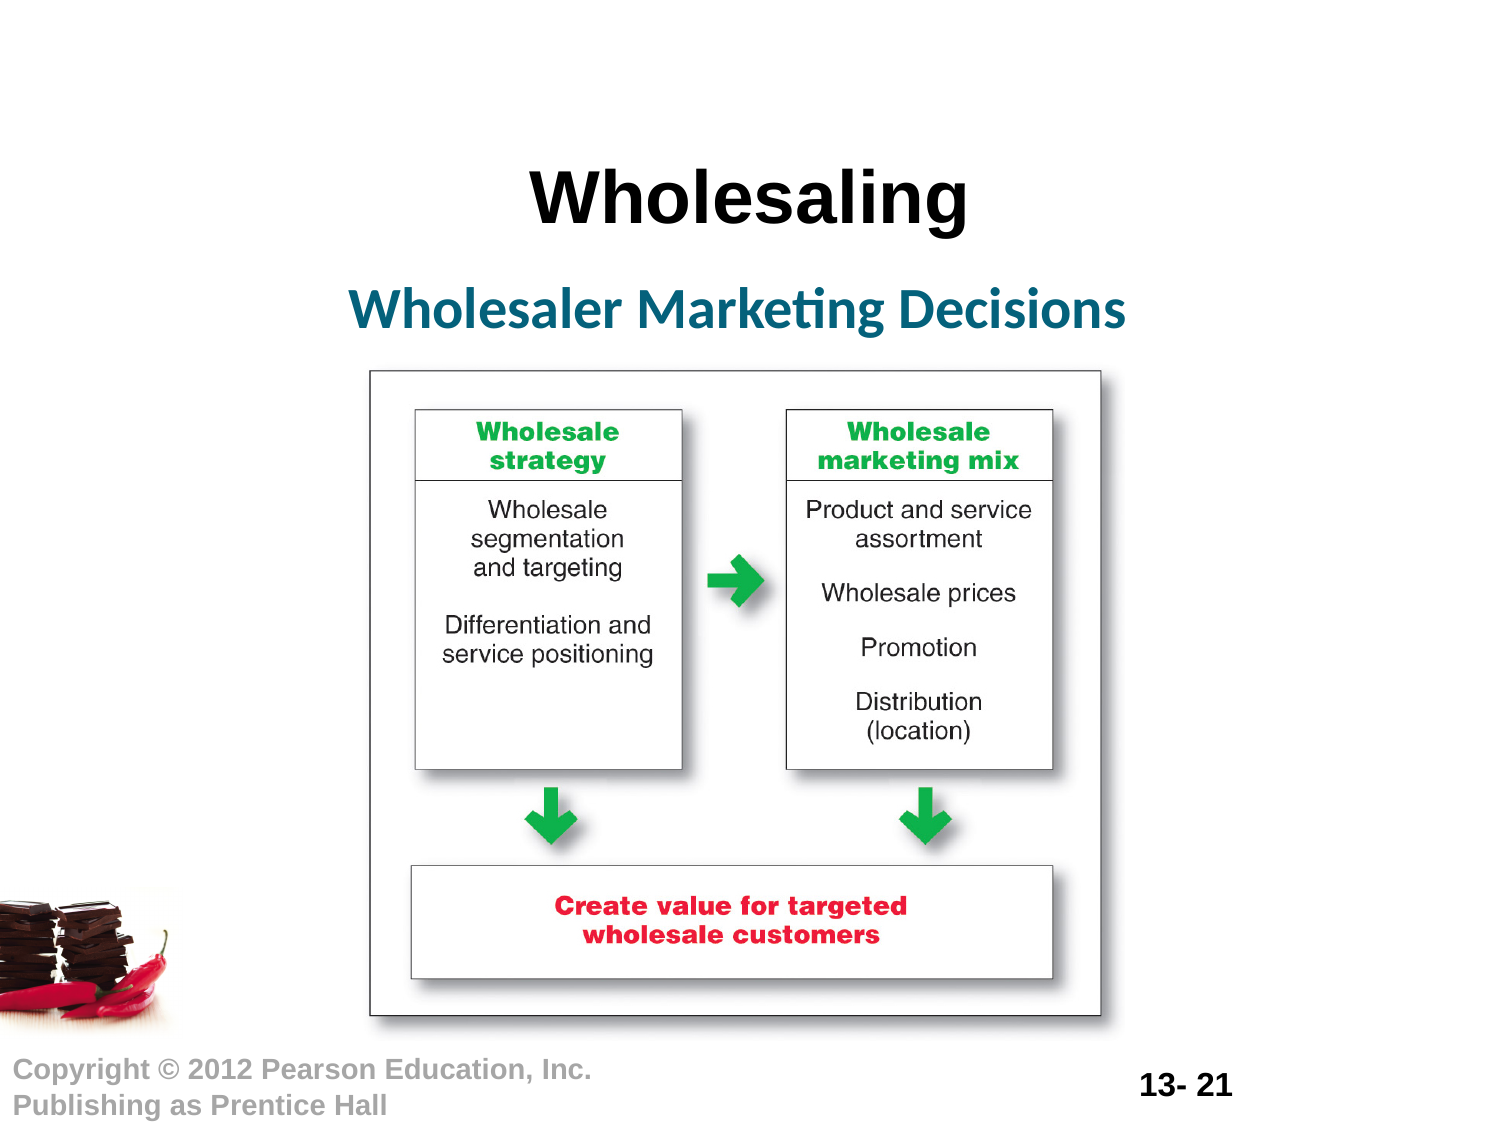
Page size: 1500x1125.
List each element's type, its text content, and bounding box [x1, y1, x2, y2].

picture [362, 362, 1126, 1041]
picture [0, 887, 183, 1039]
title Wholesaling [112, 99, 1388, 288]
list Wholesaler Marketing Decisions [149, 262, 1326, 326]
